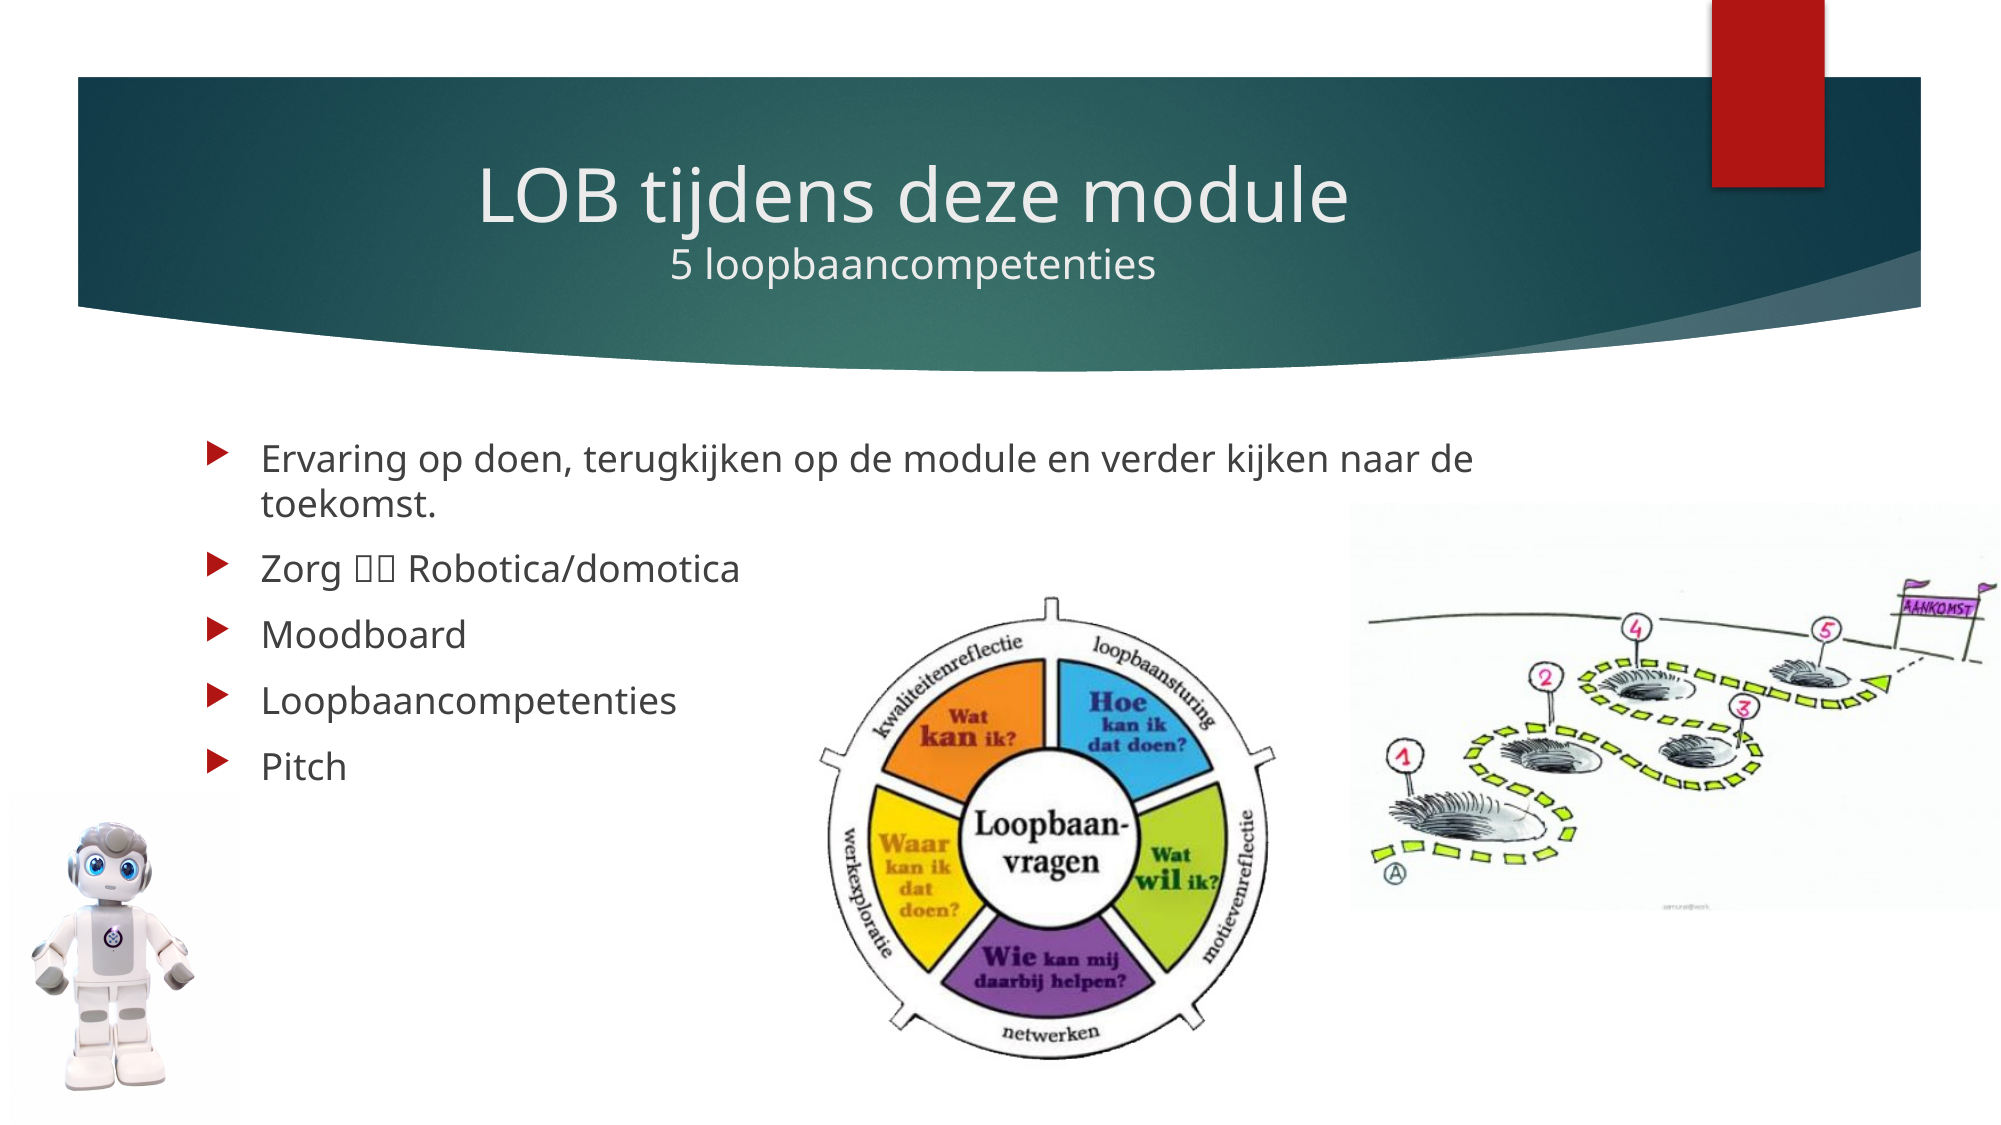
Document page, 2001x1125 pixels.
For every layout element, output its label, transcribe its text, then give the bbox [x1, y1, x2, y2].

picture [9, 793, 239, 1125]
title LOB tijdens deze module 5 loopbaancompetenties [189, 159, 1638, 276]
picture [805, 584, 1303, 1092]
picture [1350, 503, 2000, 912]
list Ervaring op doen, terugkijken op de module en verder kijken naar de toekomst. Zorg  Robotica/domotica Moodboard Loopbaancompetenties Pitch [189, 427, 1638, 988]
